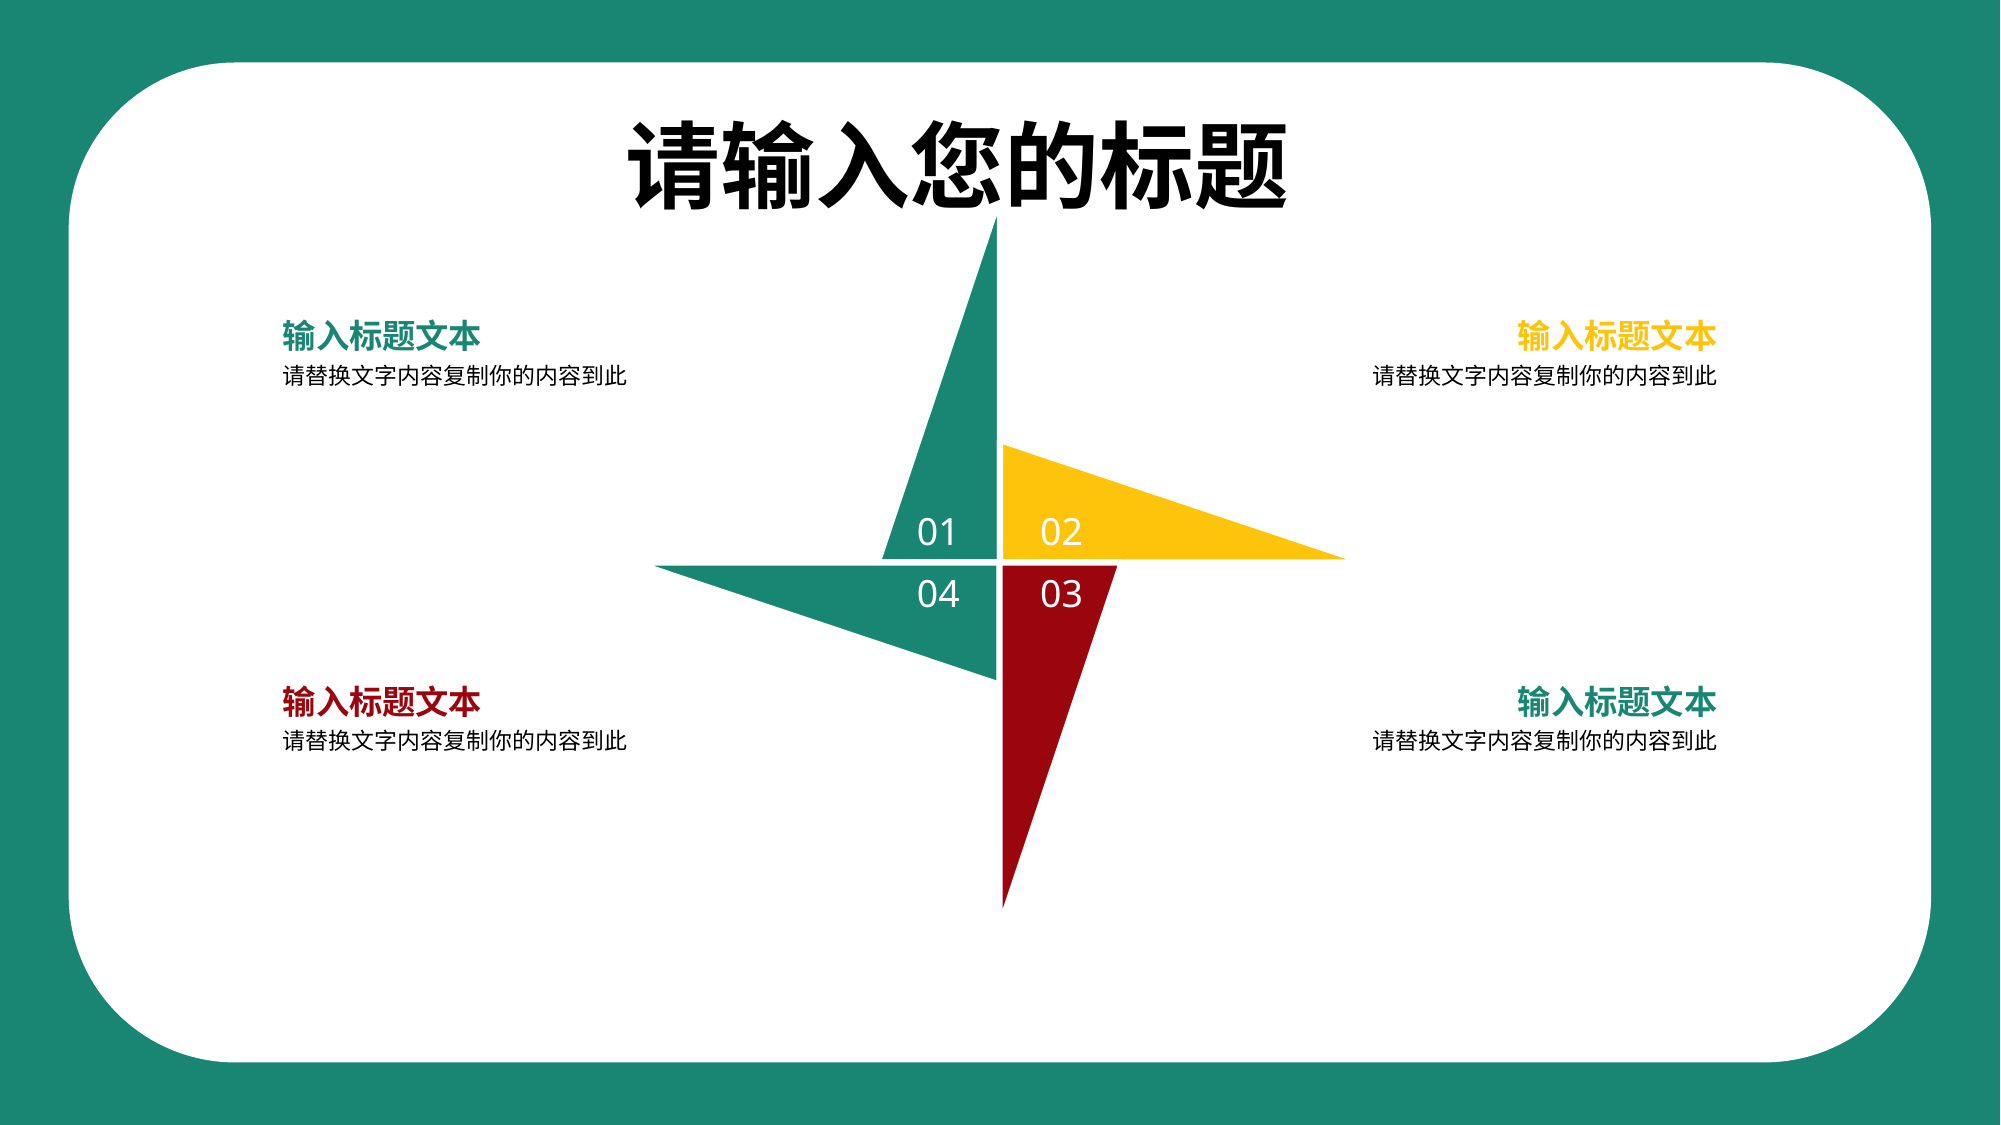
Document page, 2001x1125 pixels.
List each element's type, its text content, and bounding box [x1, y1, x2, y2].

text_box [259, 680, 684, 810]
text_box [1316, 315, 1741, 445]
text_box 请输入您的标题 [625, 106, 1309, 221]
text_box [259, 315, 684, 445]
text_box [1316, 680, 1741, 810]
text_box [633, 196, 1367, 929]
